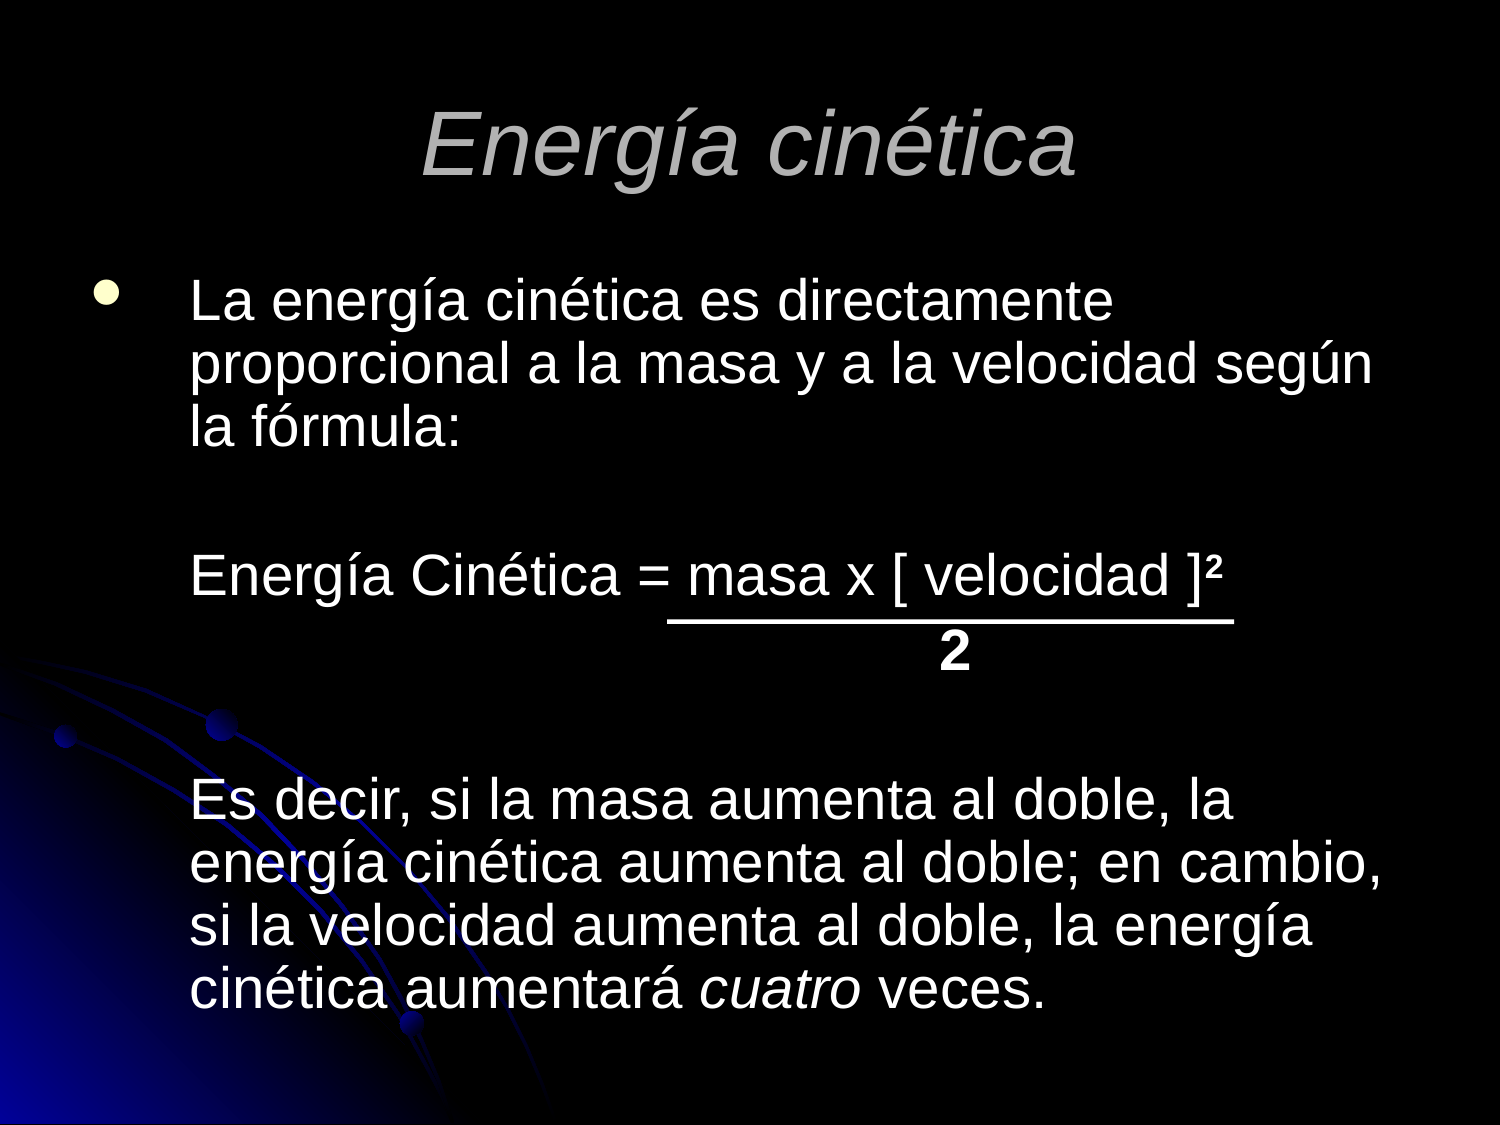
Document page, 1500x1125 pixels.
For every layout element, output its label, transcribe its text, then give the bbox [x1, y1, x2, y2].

title Energía cinética [74, 45, 1426, 233]
list La energía cinética es directamente proporcional a la masa y a la velocidad según la fórmula: Energía Cinética = masa x [ velocidad ]2 2 Es decir, si la masa aumenta al doble, la energía cinética aumenta al doble; en cambio, si la velocidad aumenta al doble, la energía cinética aumentará cuatro veces. [74, 262, 1426, 1006]
